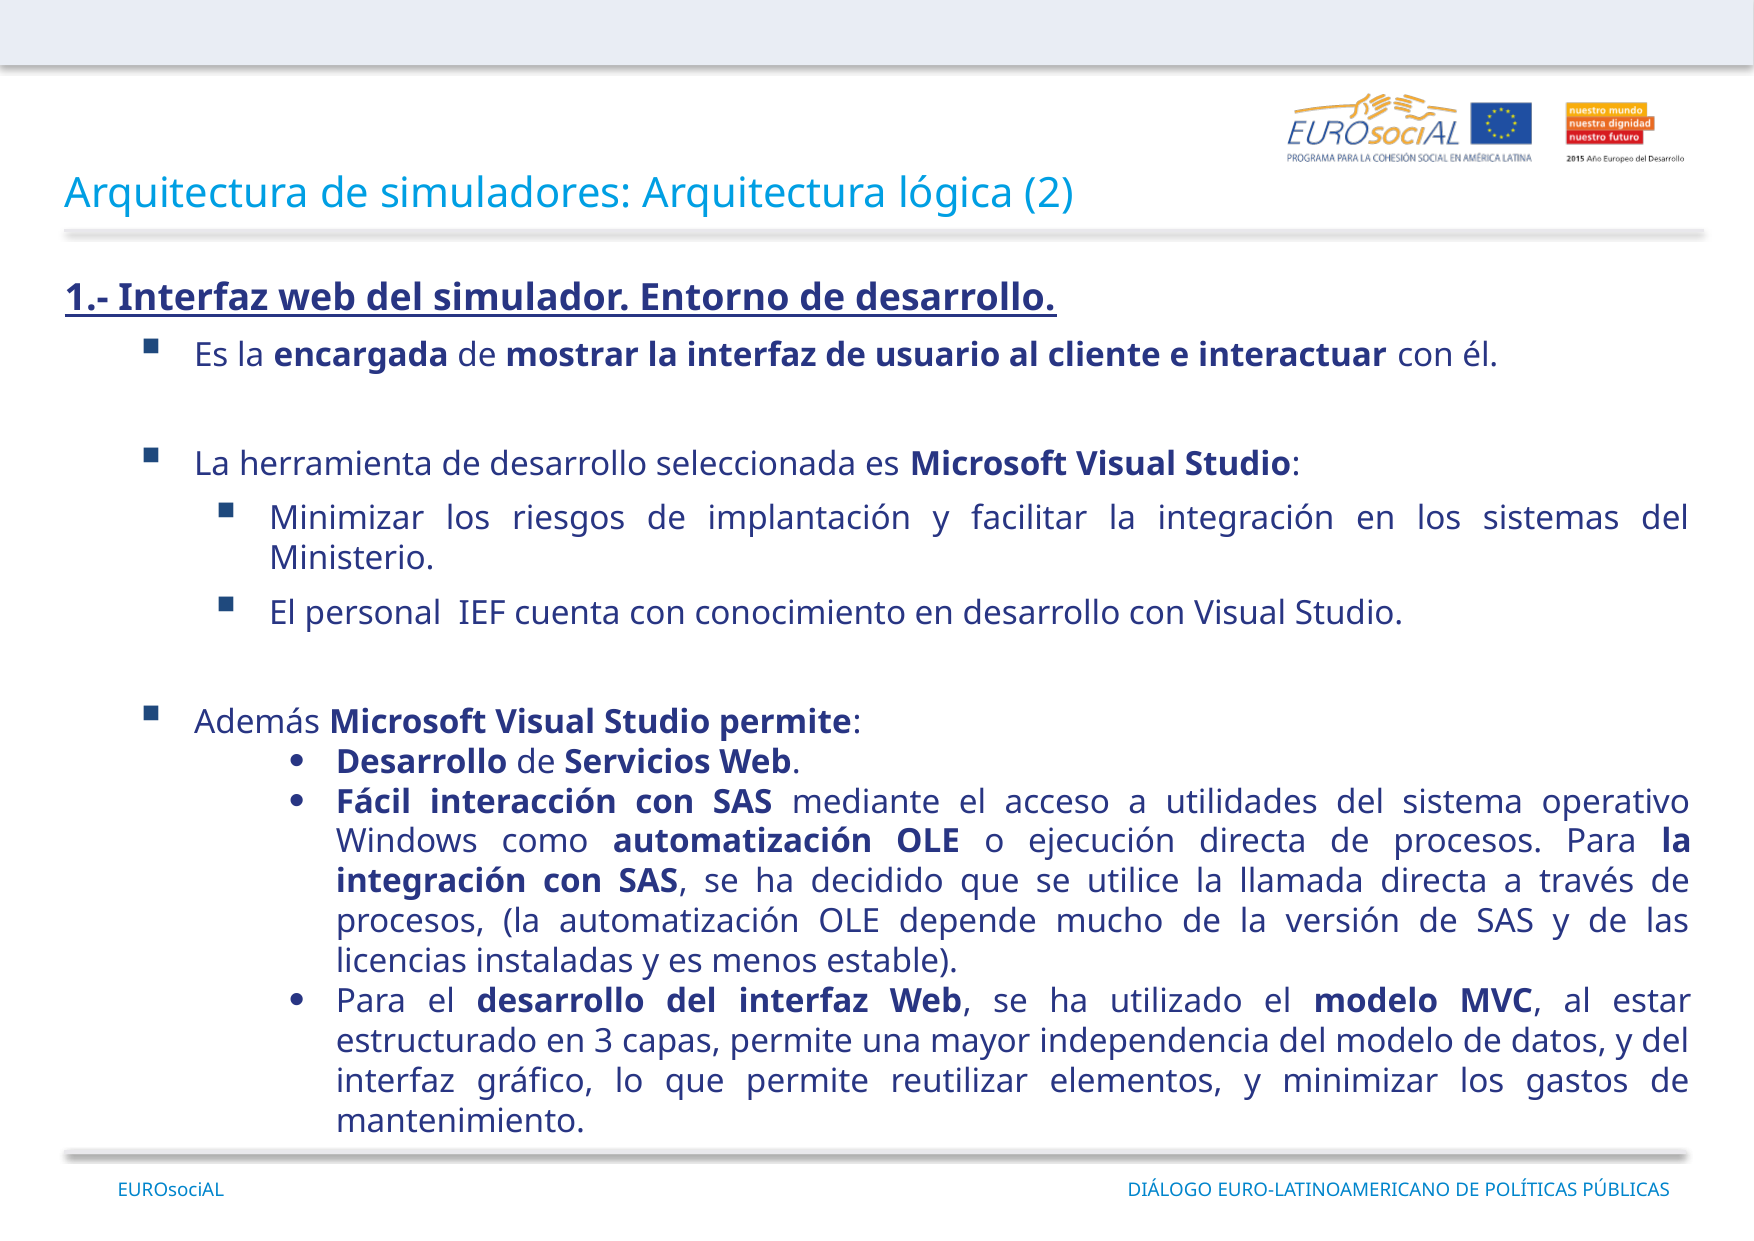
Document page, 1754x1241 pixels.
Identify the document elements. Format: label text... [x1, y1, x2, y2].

text_box 1.- Interfaz web del simulador. Entorno de desarrollo. Es la encargada de mostrar la interfaz de usuario al cliente e interactuar con él. La herramienta de desarrollo seleccionada es Microsoft Visual Studio: Minimizar los riesgos de implantación y facilitar la integración en los sistemas del Ministerio. El personal IEF cuenta con conocimiento en desarrollo con Visual Studio. Además Microsoft Visual Studio permite: Desarrollo de Servicios Web. Fácil interacción con SAS mediante el acceso a utilidades del sistema operativo Windows como automatización OLE o ejecución directa de procesos. Para la integración con SAS, se ha decidido que se utilice la llamada directa a través de procesos, (la automatización OLE depende mucho de la versión de SAS y de las licencias instaladas y es menos estable). Para el desarrollo del interfaz Web, se ha utilizado el modelo MVC, al estar estructurado en 3 capas, permite una mayor independencia del modelo de datos, y del interfaz gráfico, lo que permite reutilizar elementos, y minimizar los gastos de mantenimiento. [64, 254, 1692, 1105]
text_box Arquitectura de simuladores: Arquitectura lógica (2) [49, 158, 1628, 233]
picture [1278, 88, 1692, 173]
